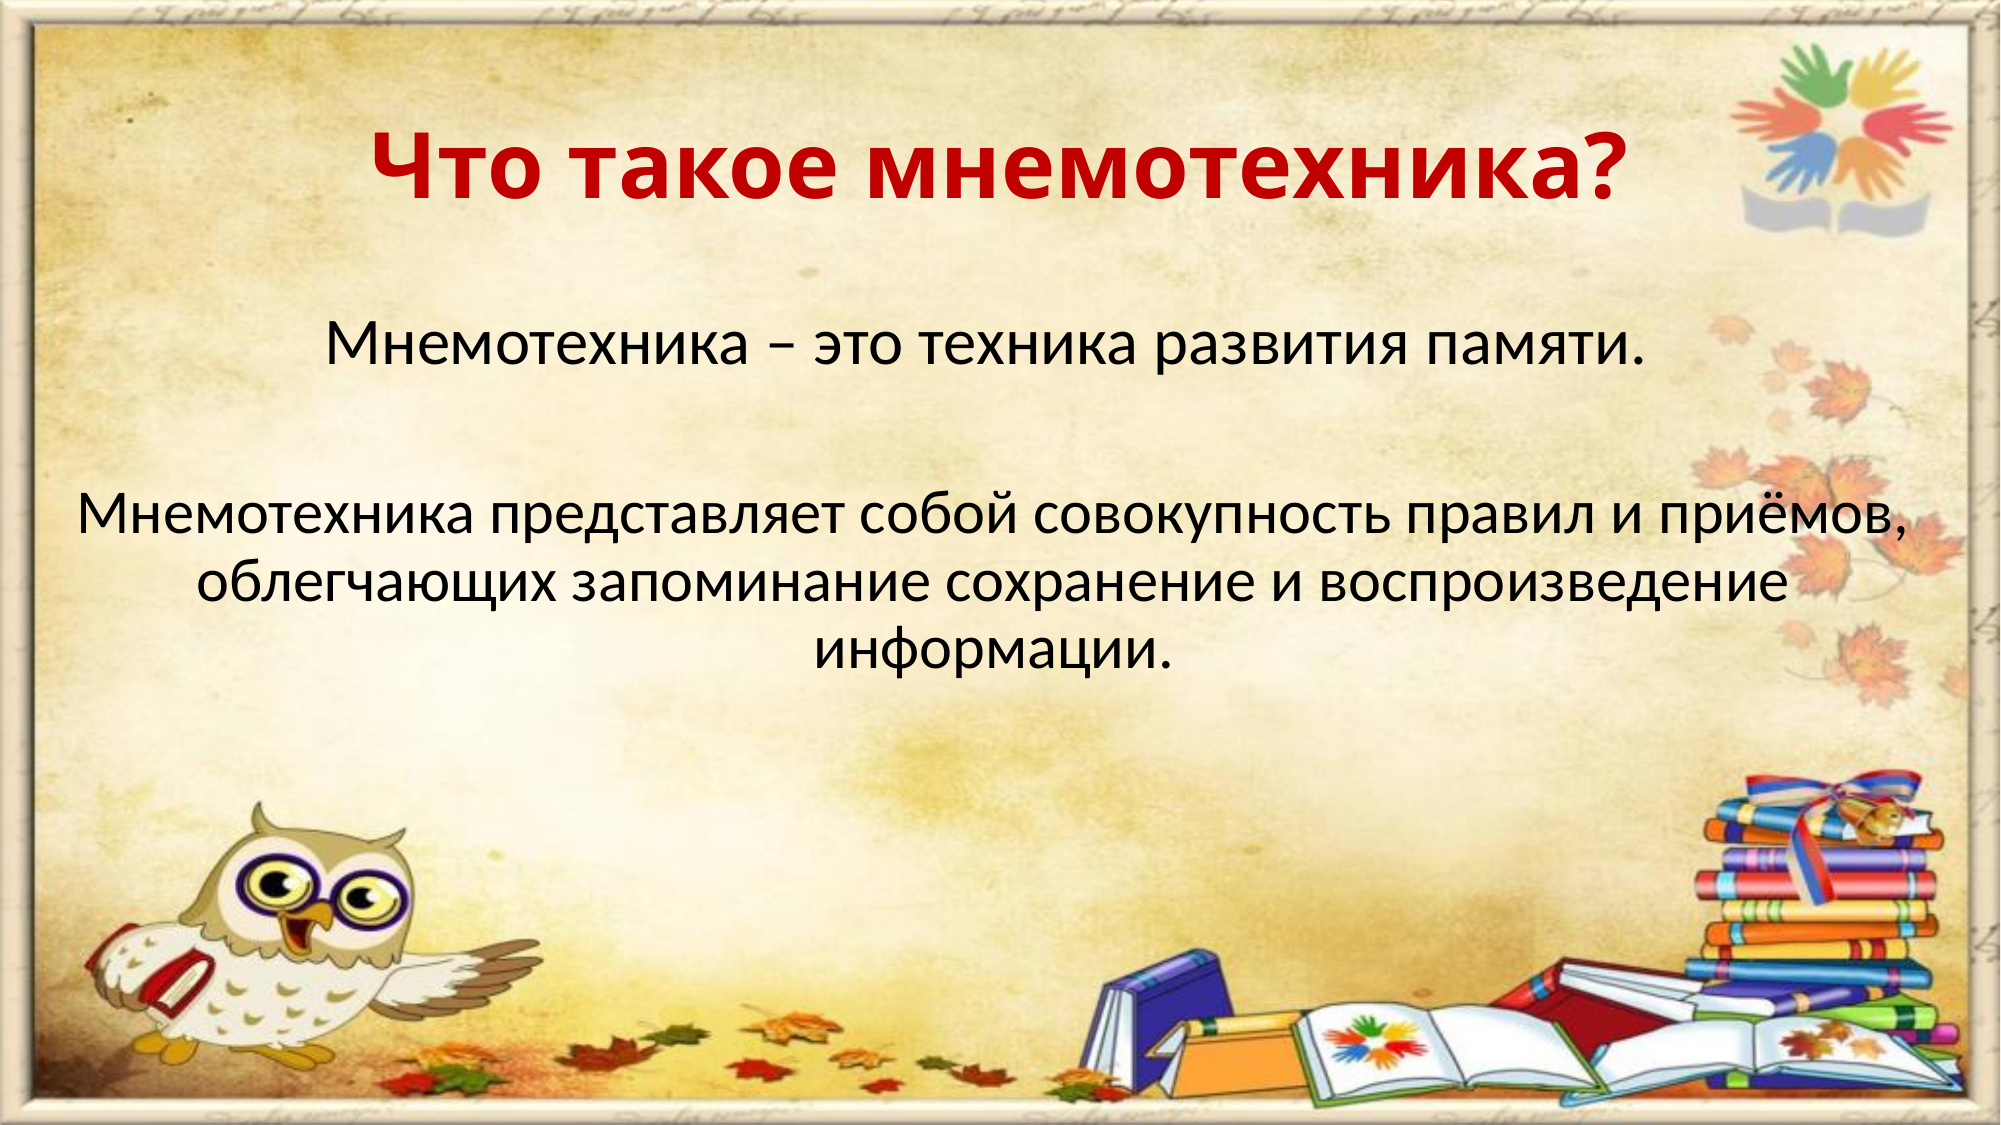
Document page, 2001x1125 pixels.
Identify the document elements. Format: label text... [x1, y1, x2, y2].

list Мнемотехника – это техника развития памяти. Мнемотехника представляет собой совокупность правил и приёмов, облегчающих запоминание сохранение и воспроизведение информации. [19, 299, 1970, 1014]
title Что такое мнемотехника? [137, 59, 1863, 278]
picture [0, 0, 2001, 1125]
